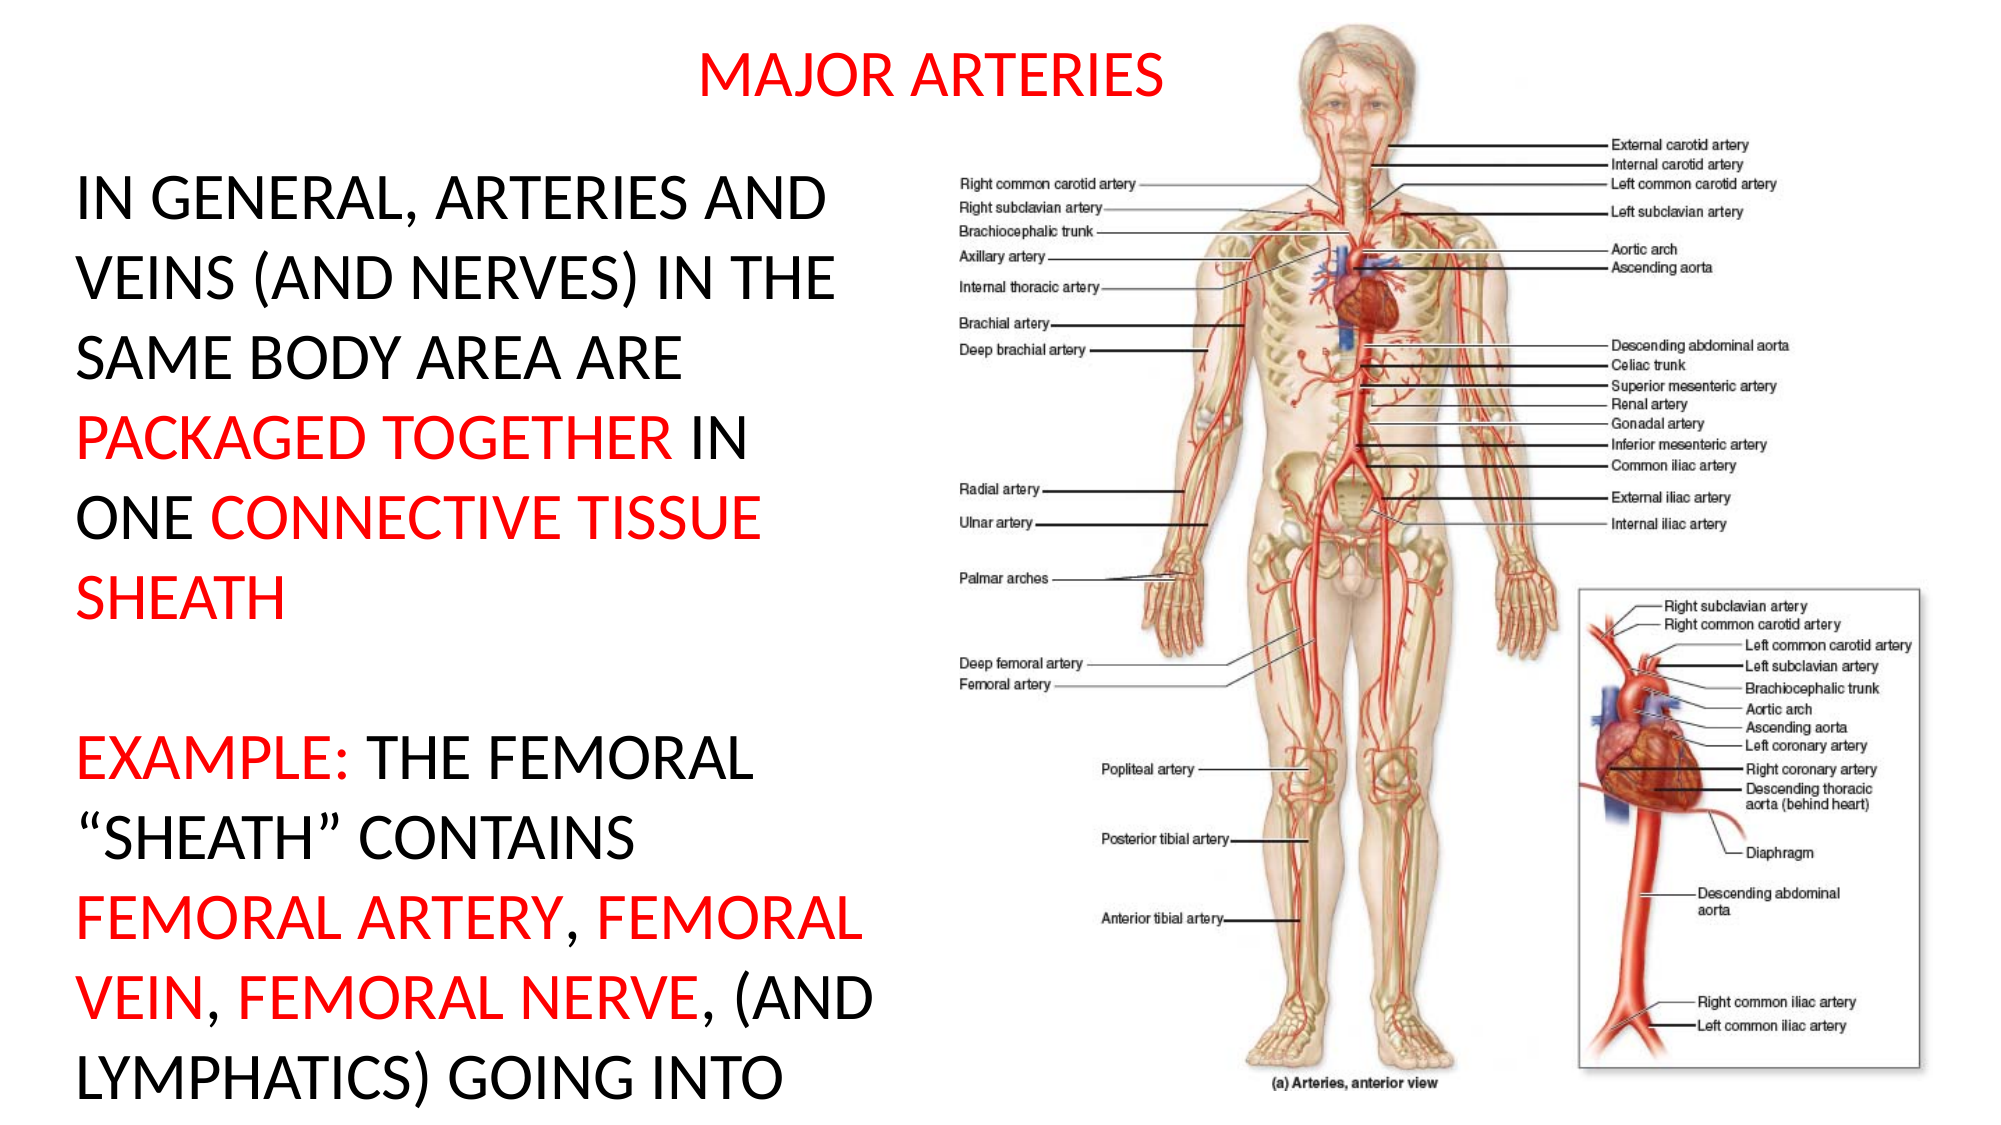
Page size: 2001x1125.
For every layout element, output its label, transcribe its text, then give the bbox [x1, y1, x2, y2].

text_box Major Arteries [683, 22, 959, 118]
picture [959, 22, 1933, 1092]
text_box In general, arteries and veins (and nerves) in the same body area are packaged together in one connective tissue sheath Example: the femoral “sheath” contains femoral artery, femoral vein, femoral nerve, (and lymphatics) going into the thigh [60, 145, 896, 1125]
